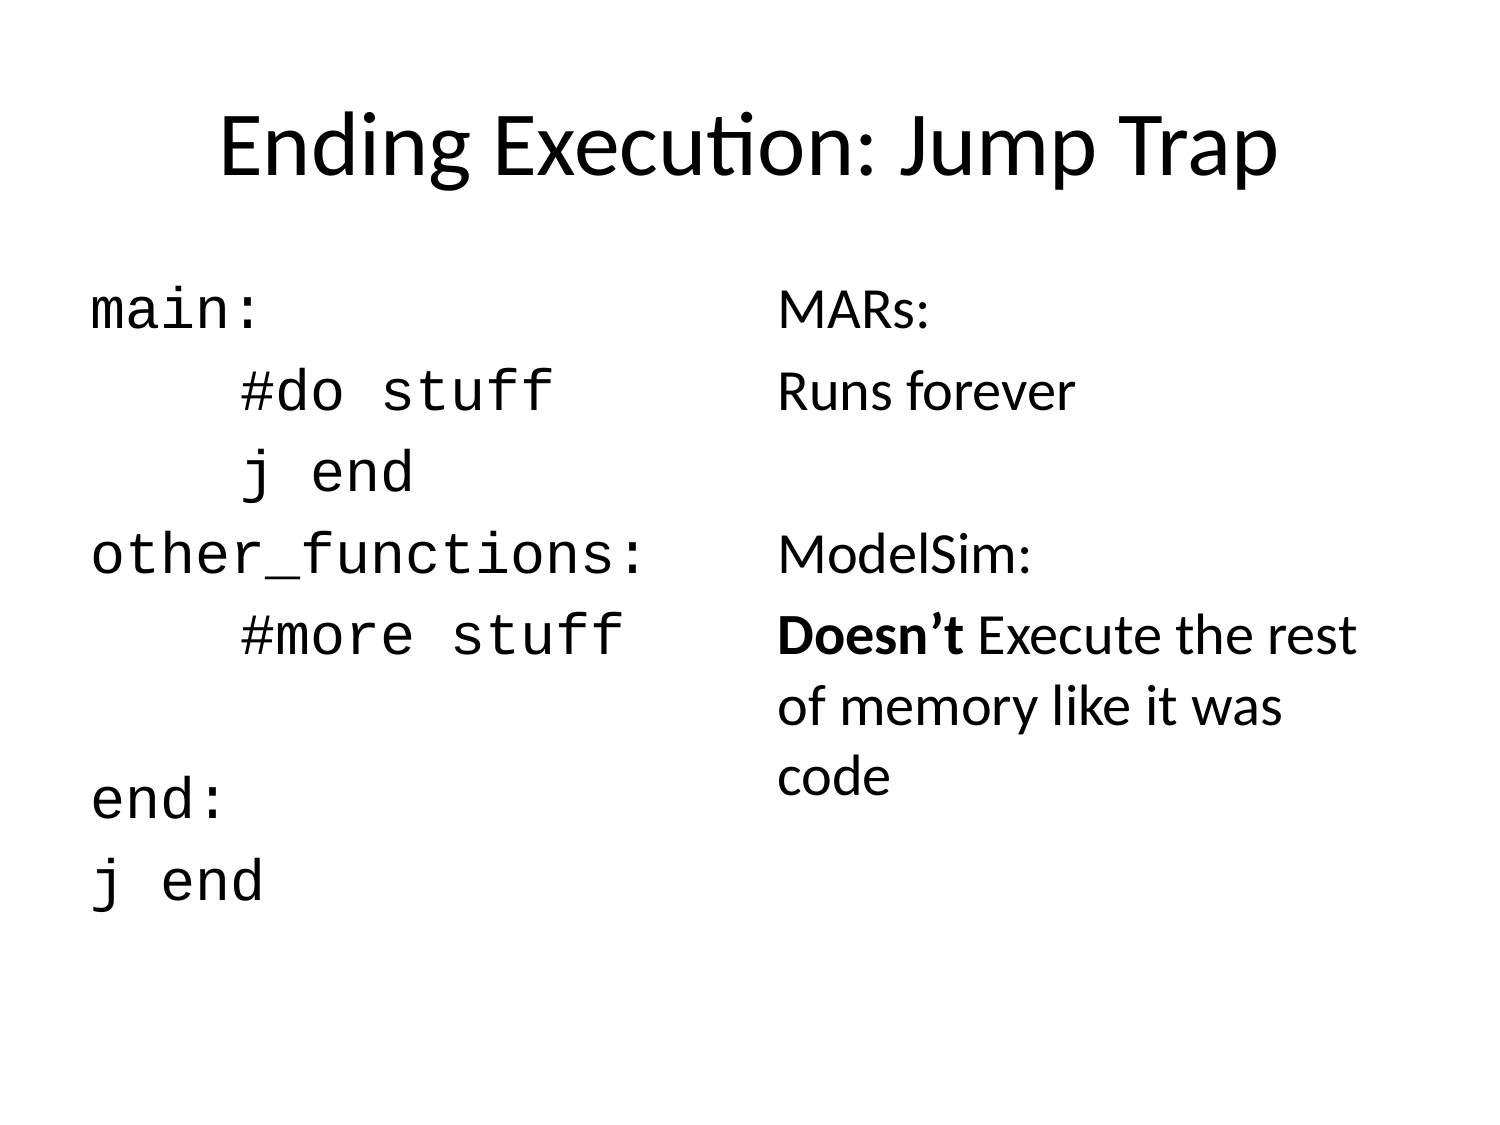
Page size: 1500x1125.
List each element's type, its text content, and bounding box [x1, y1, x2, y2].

title Ending Execution: Jump Trap [75, 45, 1425, 233]
list MARs: Runs forever ModelSim: Doesn’t Execute the rest of memory like it was code [762, 262, 1425, 1005]
list main: #do stuff j end other_functions: #more stuff end: j end [75, 262, 738, 1005]
